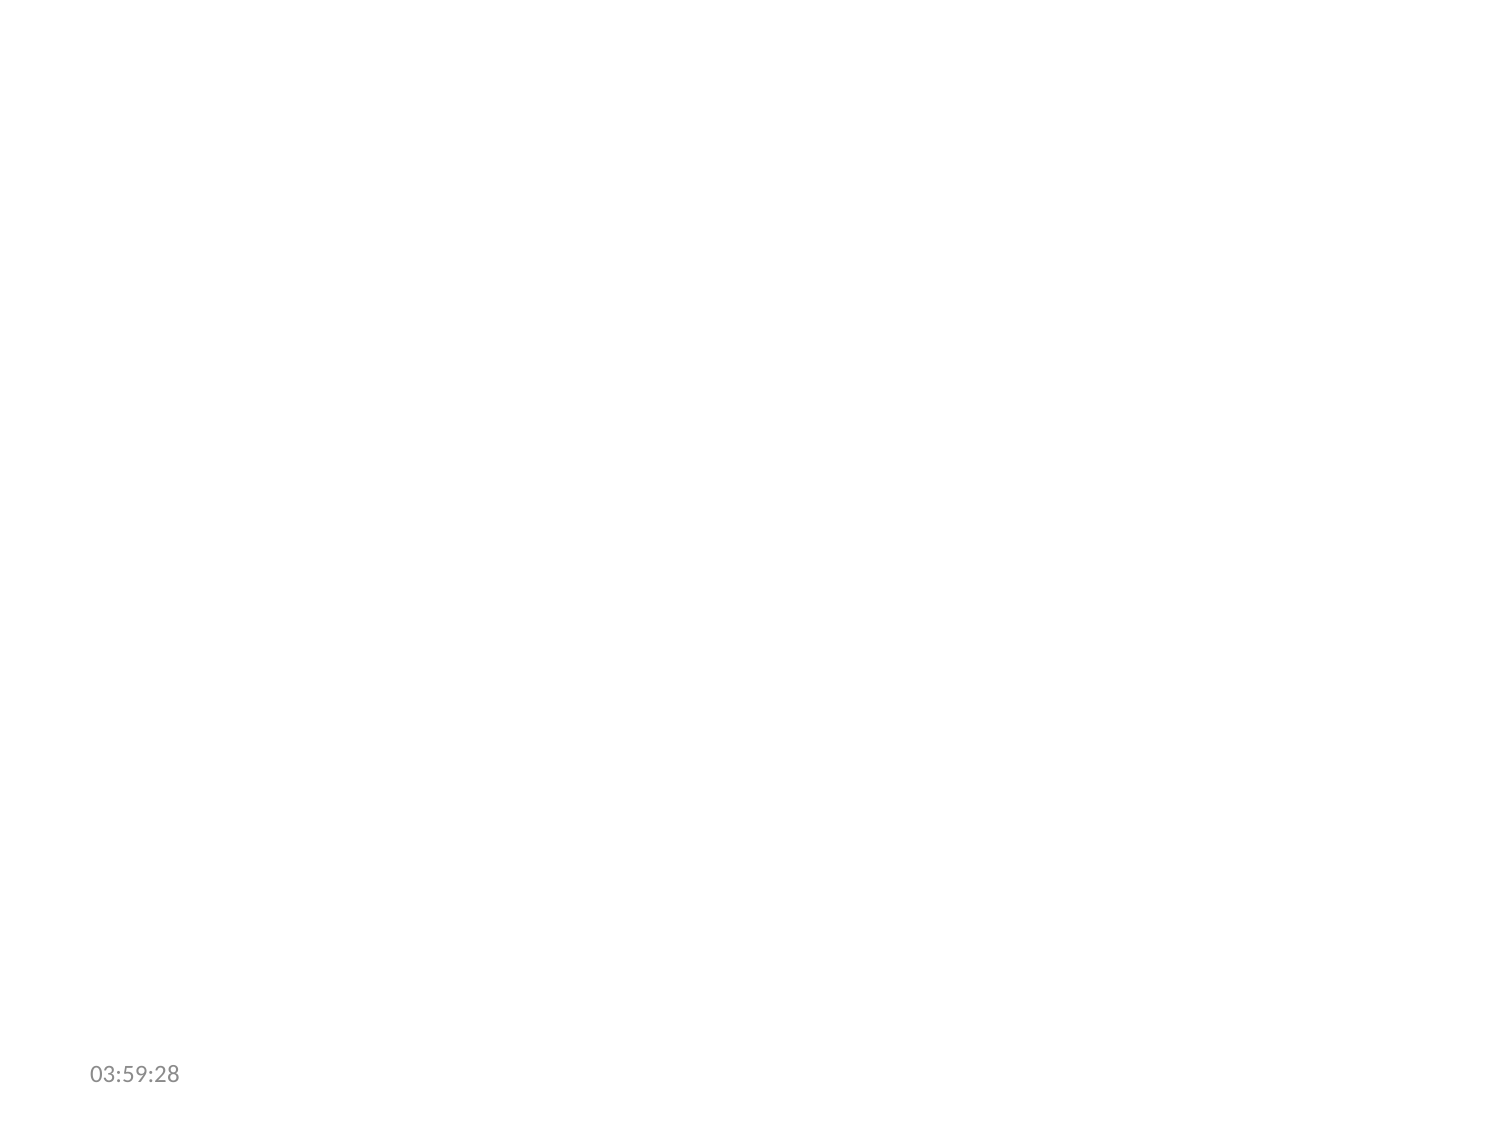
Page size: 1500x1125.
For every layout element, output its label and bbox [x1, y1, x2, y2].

slide_number [75, 1042, 425, 1103]
